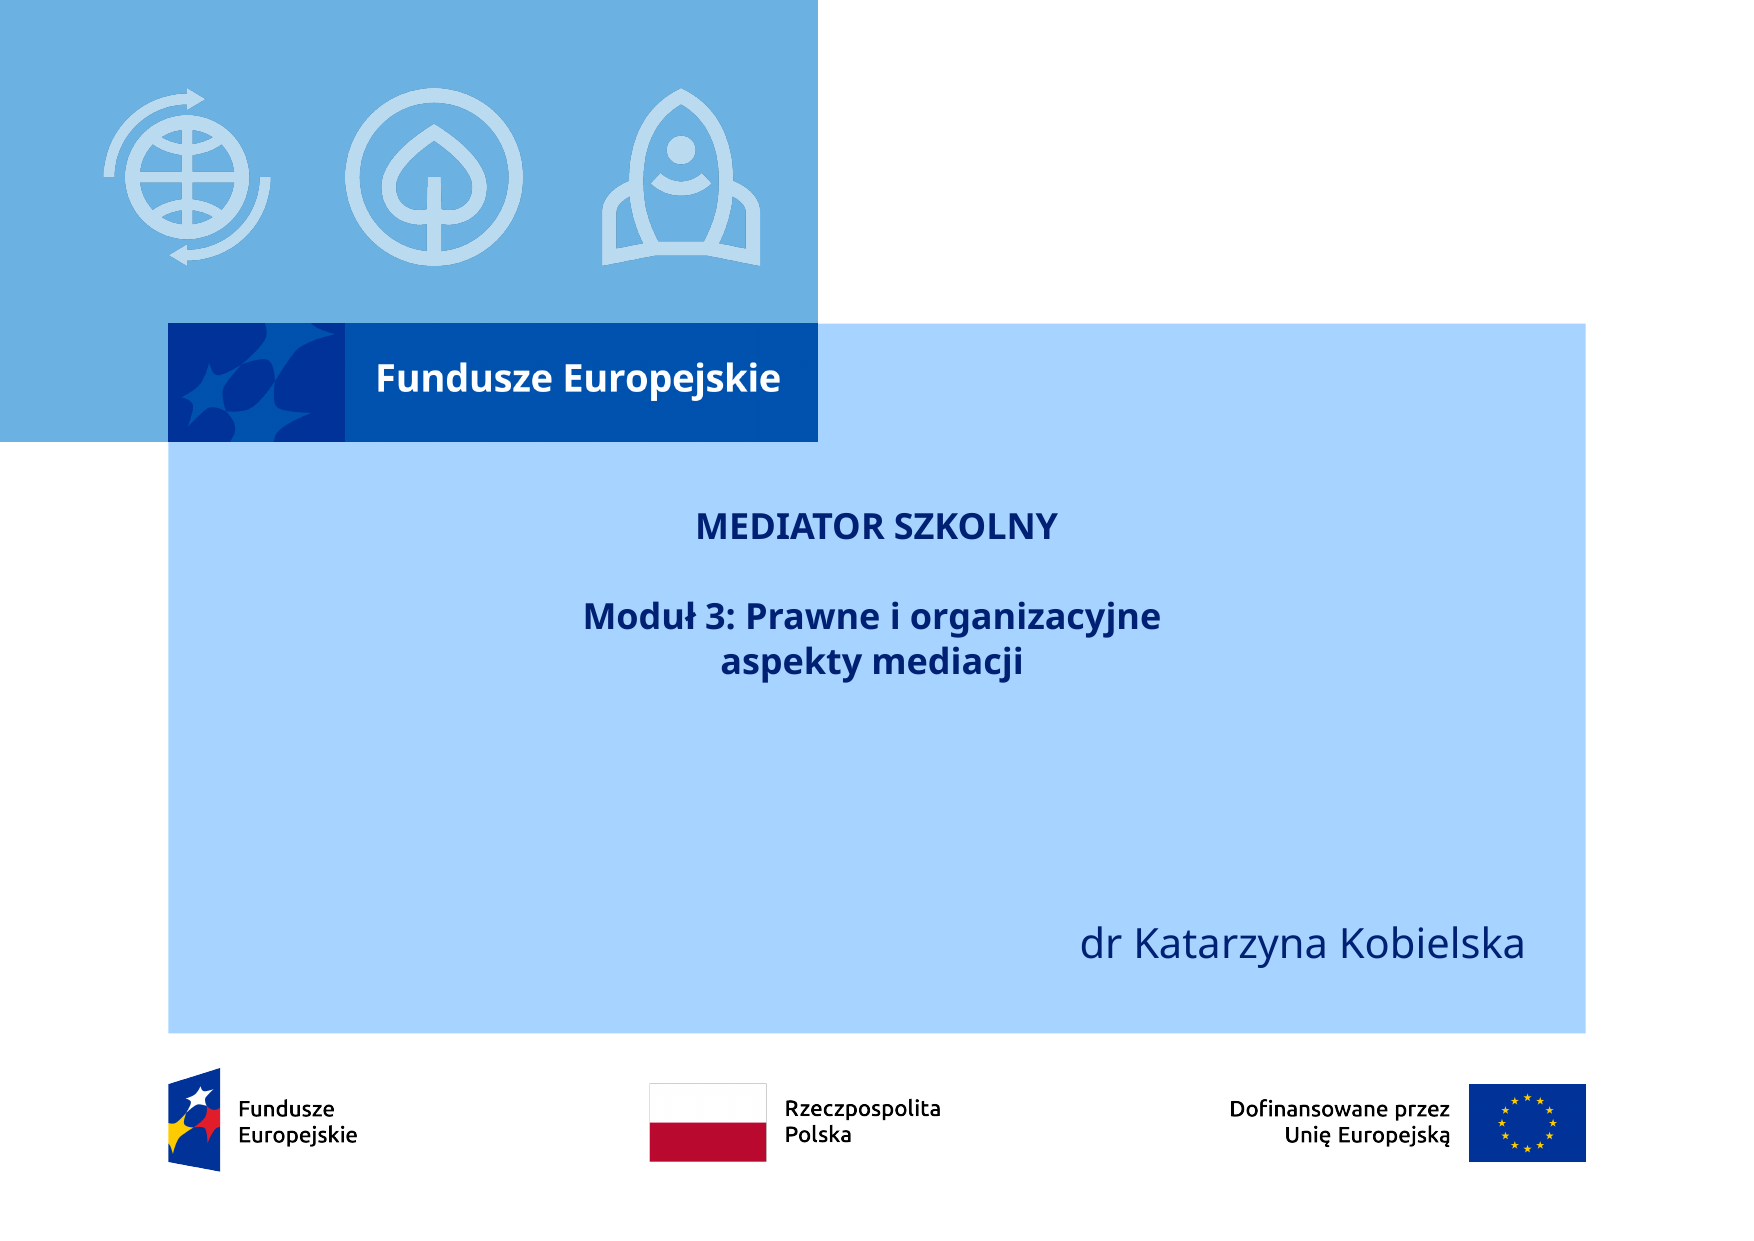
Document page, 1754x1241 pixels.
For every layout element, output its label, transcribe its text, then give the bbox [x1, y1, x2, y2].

title MEDIATOR SZKOLNY Moduł 3: Prawne i organizacyjne aspekty mediacji [227, 501, 1527, 684]
picture [168, 323, 818, 442]
picture [129, 1045, 396, 1201]
subtitle dr Katarzyna Kobielska [227, 797, 1527, 975]
picture [610, 1044, 979, 1201]
picture [1192, 1045, 1625, 1201]
